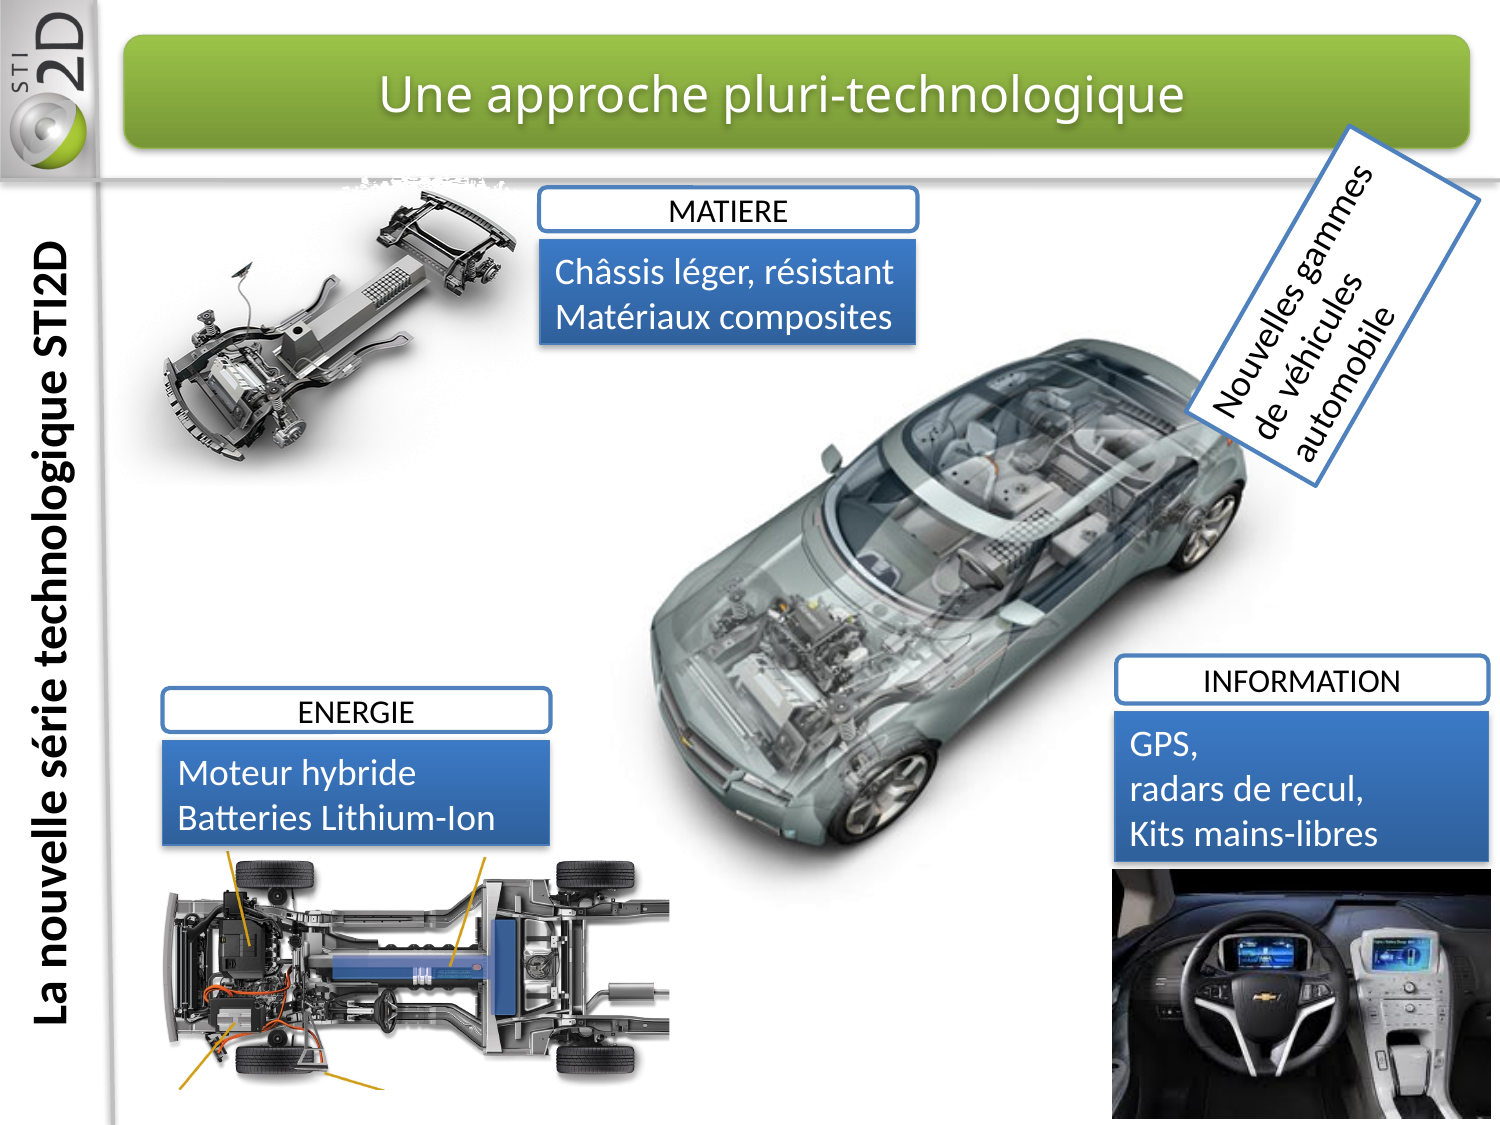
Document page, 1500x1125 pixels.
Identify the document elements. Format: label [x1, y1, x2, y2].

text_box [0, 0, 1500, 1125]
picture [89, 144, 1491, 1119]
